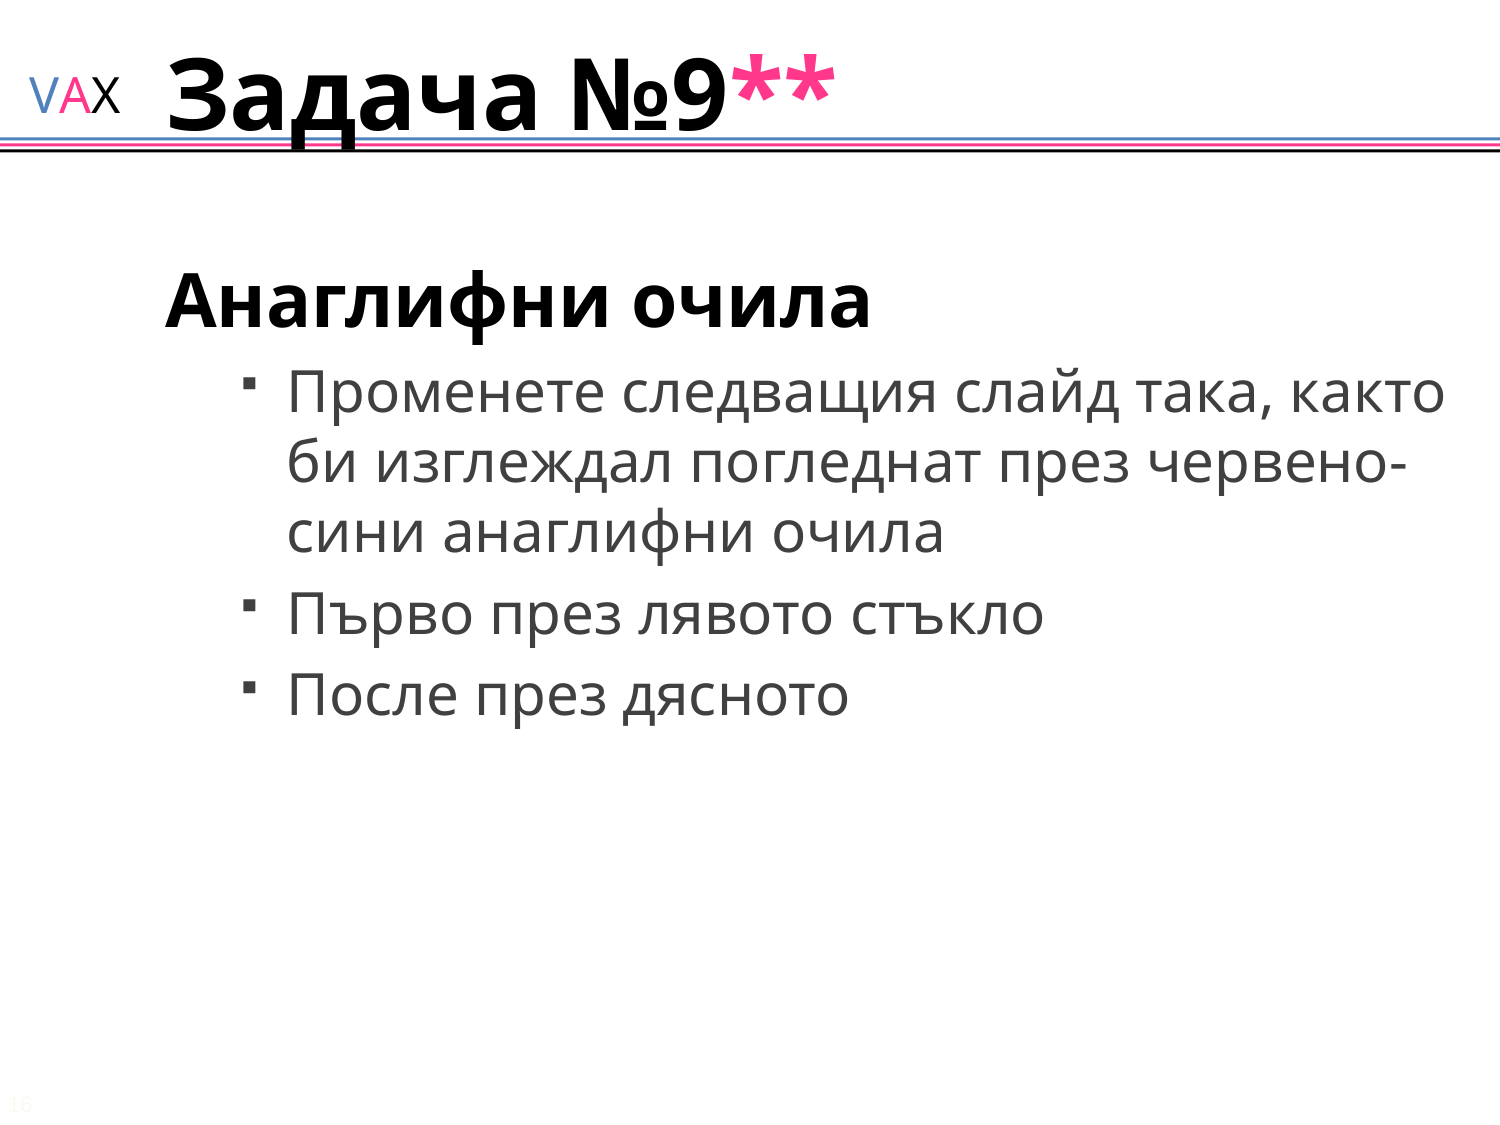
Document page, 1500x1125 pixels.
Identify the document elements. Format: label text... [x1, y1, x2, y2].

title Задача №9** [0, 37, 1500, 144]
list Анаглифни очила Променете следващия слайд така, както би изглеждал погледнат през червено-сини анаглифни очила Първо през лявото стъкло После през дясното [150, 200, 1488, 1113]
